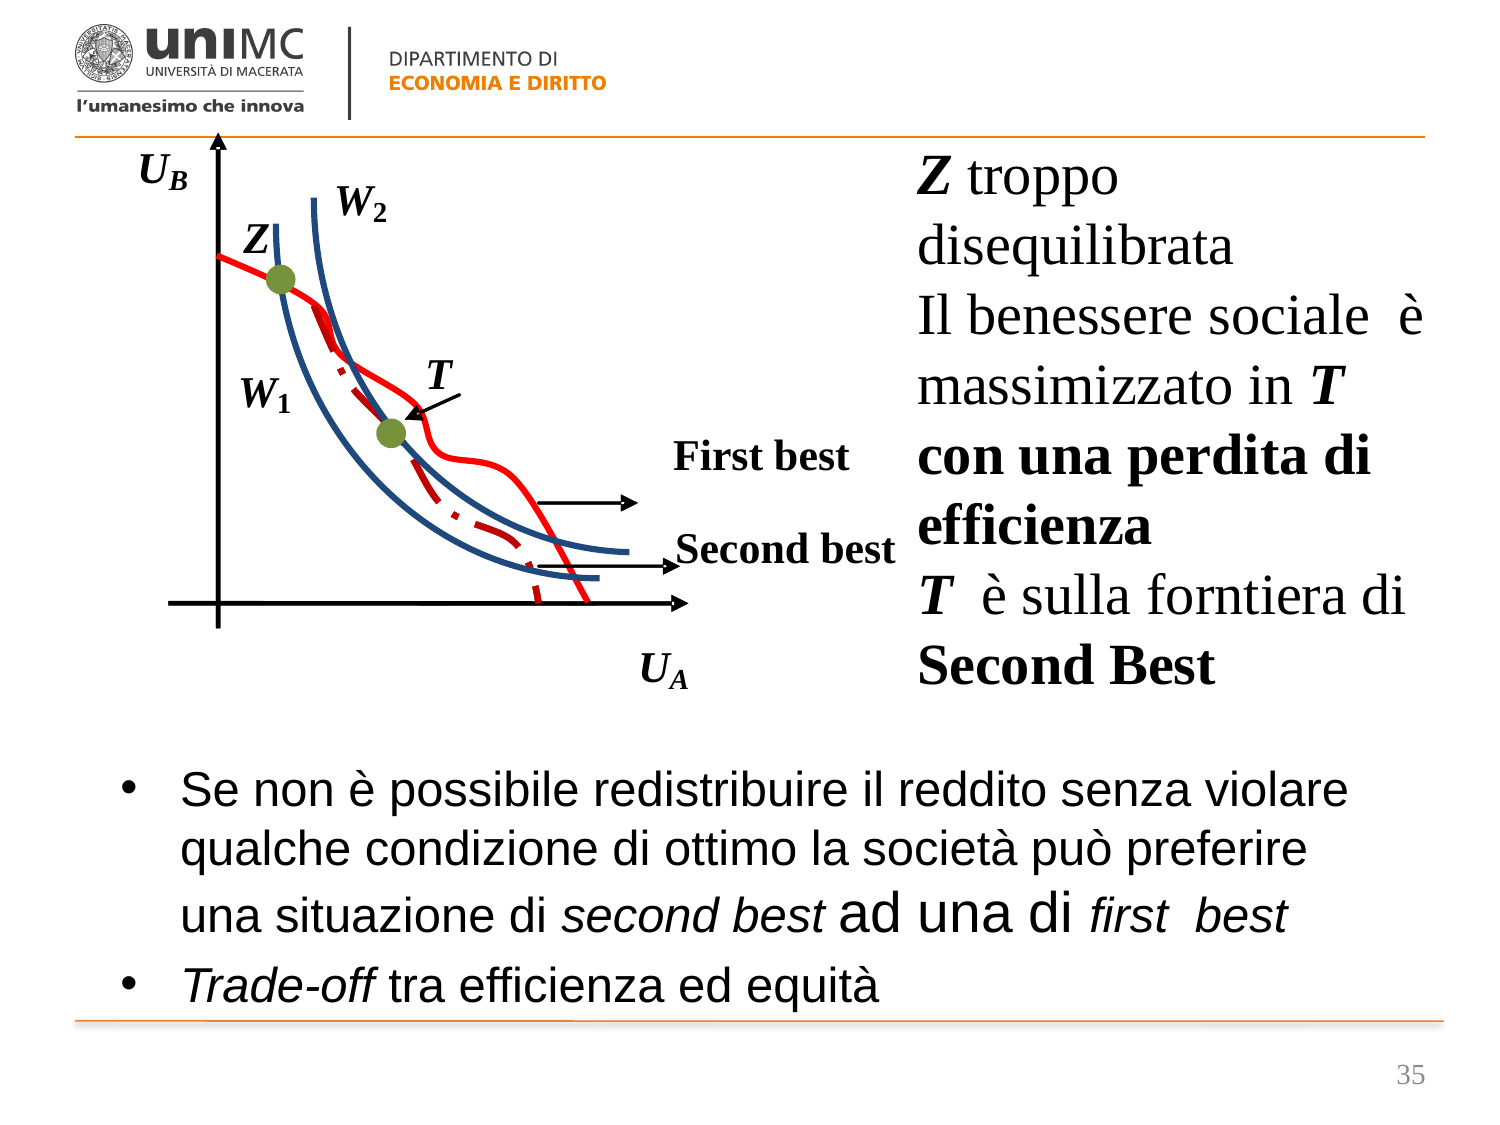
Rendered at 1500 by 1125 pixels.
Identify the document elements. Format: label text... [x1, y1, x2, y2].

text_box Z troppo disequilibrata Il benessere sociale è massimizzato in T con una perdita di efficienza T è sulla forntiera di Second Best [902, 128, 1442, 704]
list Se non è possibile redistribuire il reddito senza violare qualche condizione di ottimo la società può preferire una situazione di second best ad una di first best Trade-off tra efficienza ed equità [105, 750, 1381, 1024]
slide_number 35 [1091, 1042, 1442, 1103]
picture [75, 24, 1425, 138]
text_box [116, 128, 902, 724]
